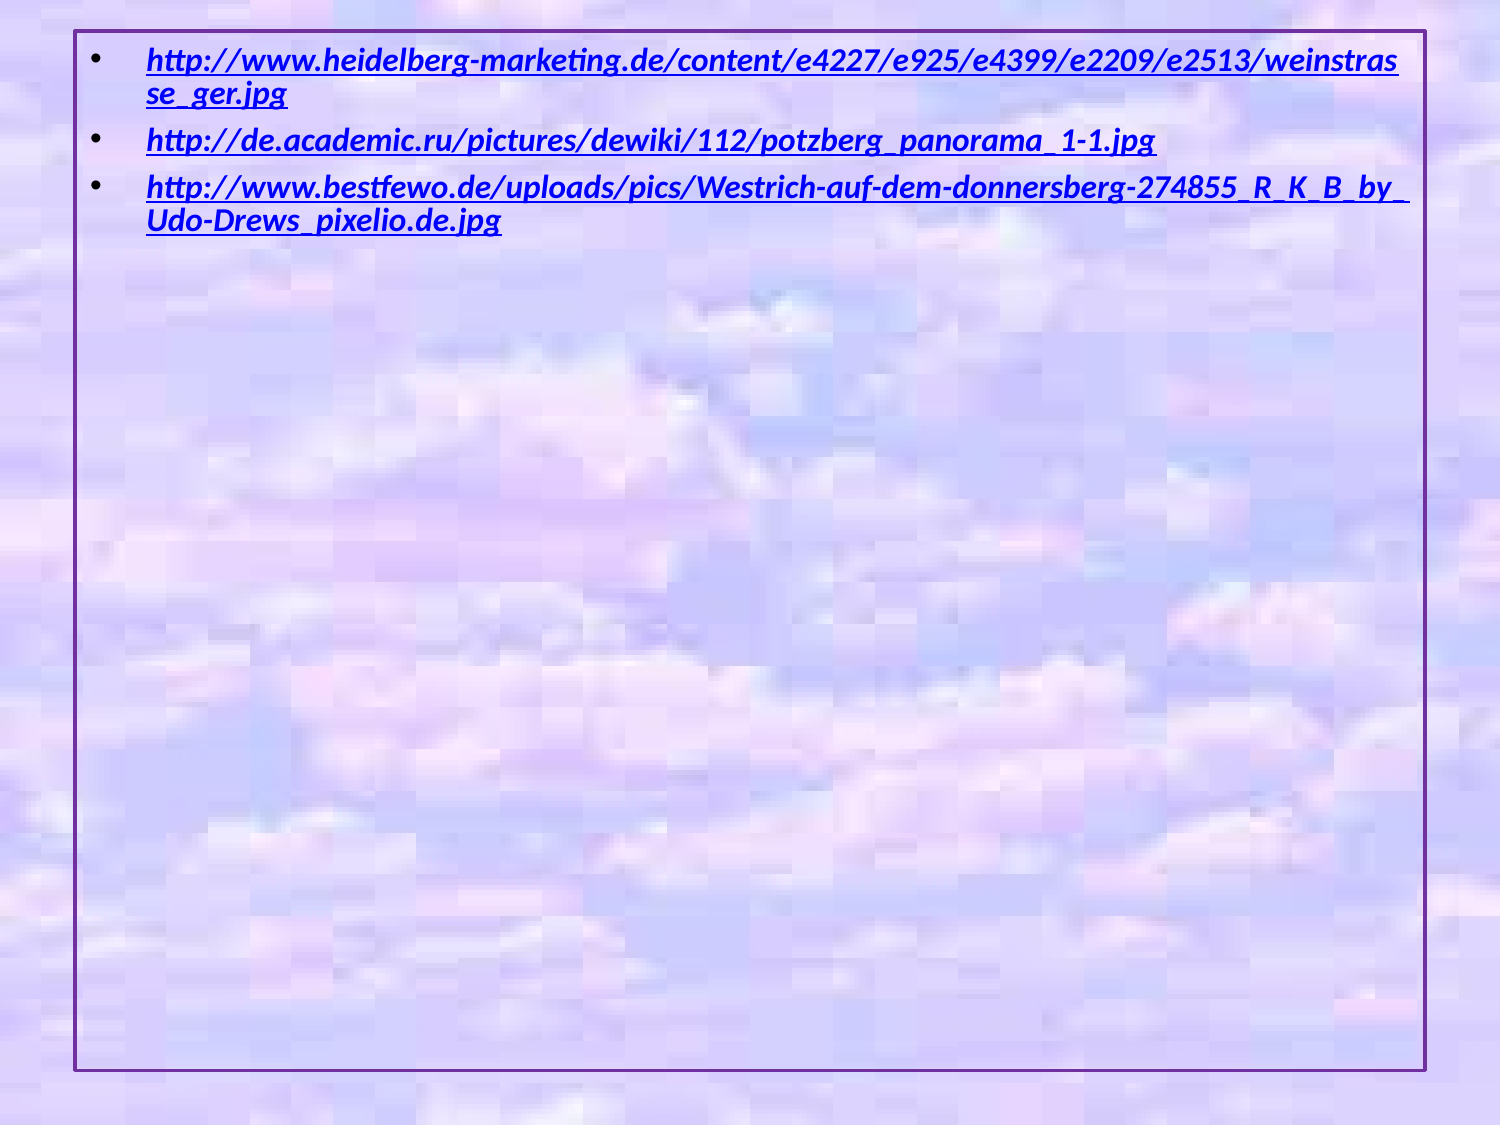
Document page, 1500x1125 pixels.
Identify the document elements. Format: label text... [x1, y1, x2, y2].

list http://www.heidelberg-marketing.de/content/e4227/e925/e4399/e2209/e2513/weinstrasse_ger.jpg http://de.academic.ru/pictures/dewiki/112/potzberg_panorama_1-1.jpg http://www.bestfewo.de/uploads/pics/Westrich-auf-dem-donnersberg-274855_R_K_B_by_Udo-Drews_pixelio.de.jpg [75, 30, 1425, 1071]
picture [0, 0, 1500, 1125]
